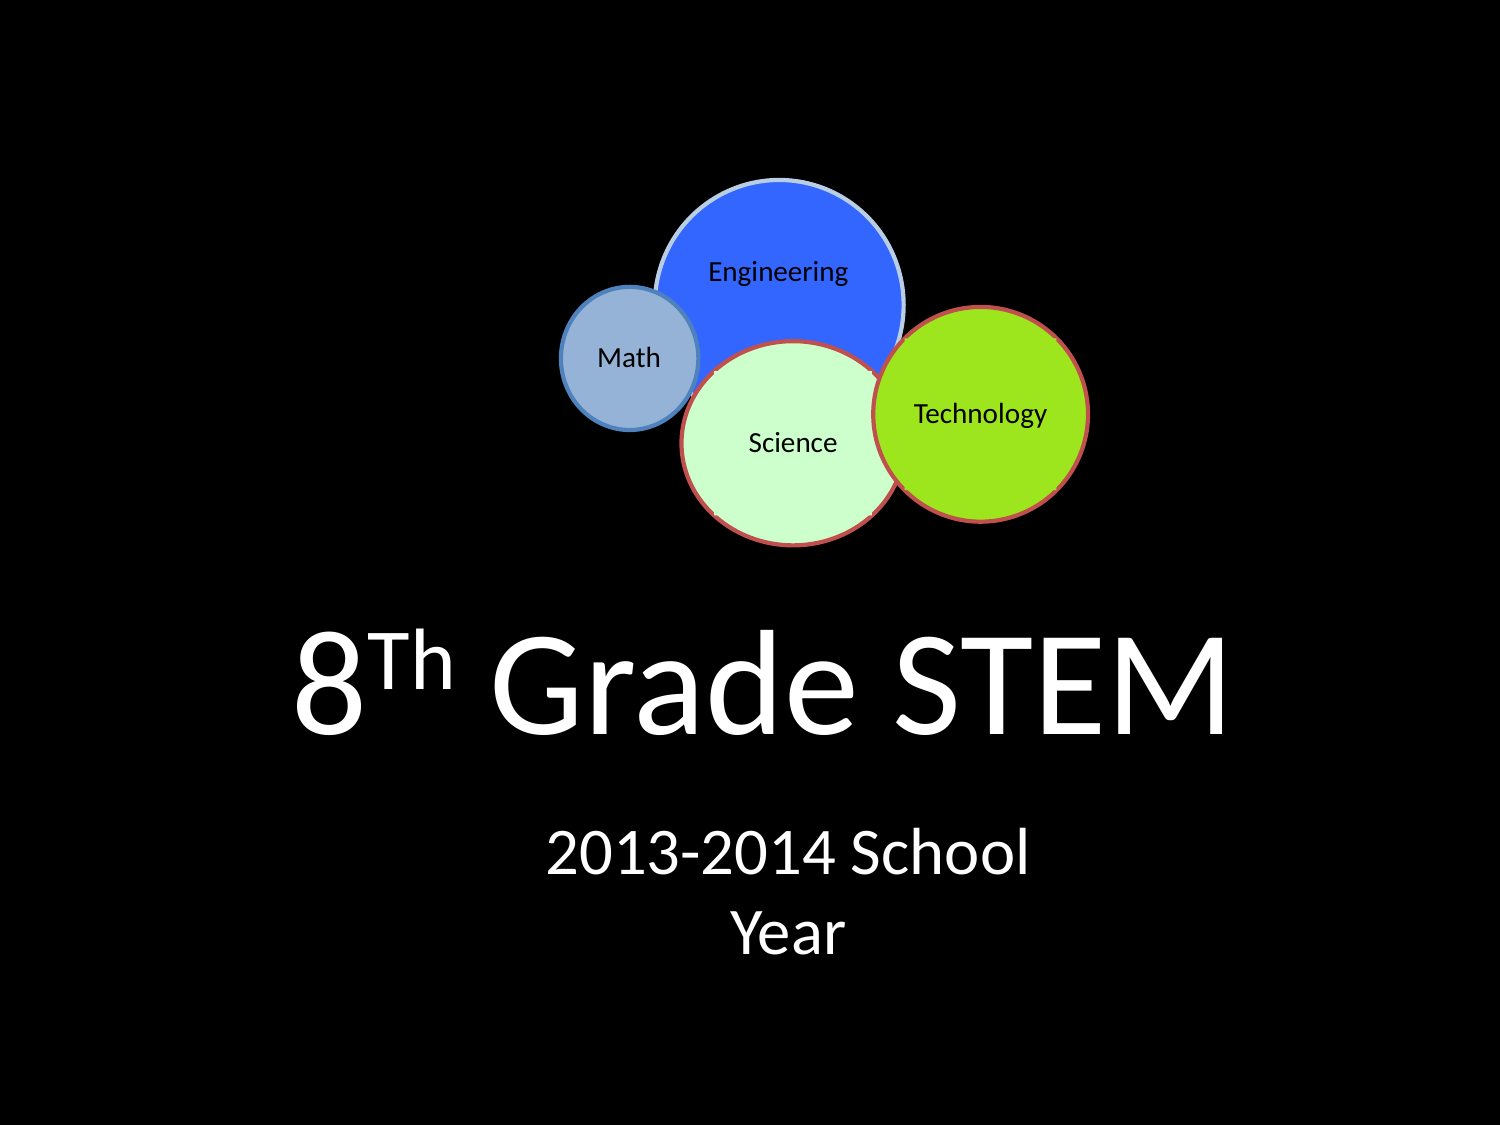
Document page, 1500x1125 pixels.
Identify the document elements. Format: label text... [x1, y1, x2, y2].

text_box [872, 306, 1089, 522]
subtitle 2013-2014 School Year [520, 800, 1057, 1101]
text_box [560, 286, 699, 431]
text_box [654, 179, 904, 339]
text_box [681, 340, 905, 546]
title 8Th Grade STEM [108, 545, 1420, 805]
